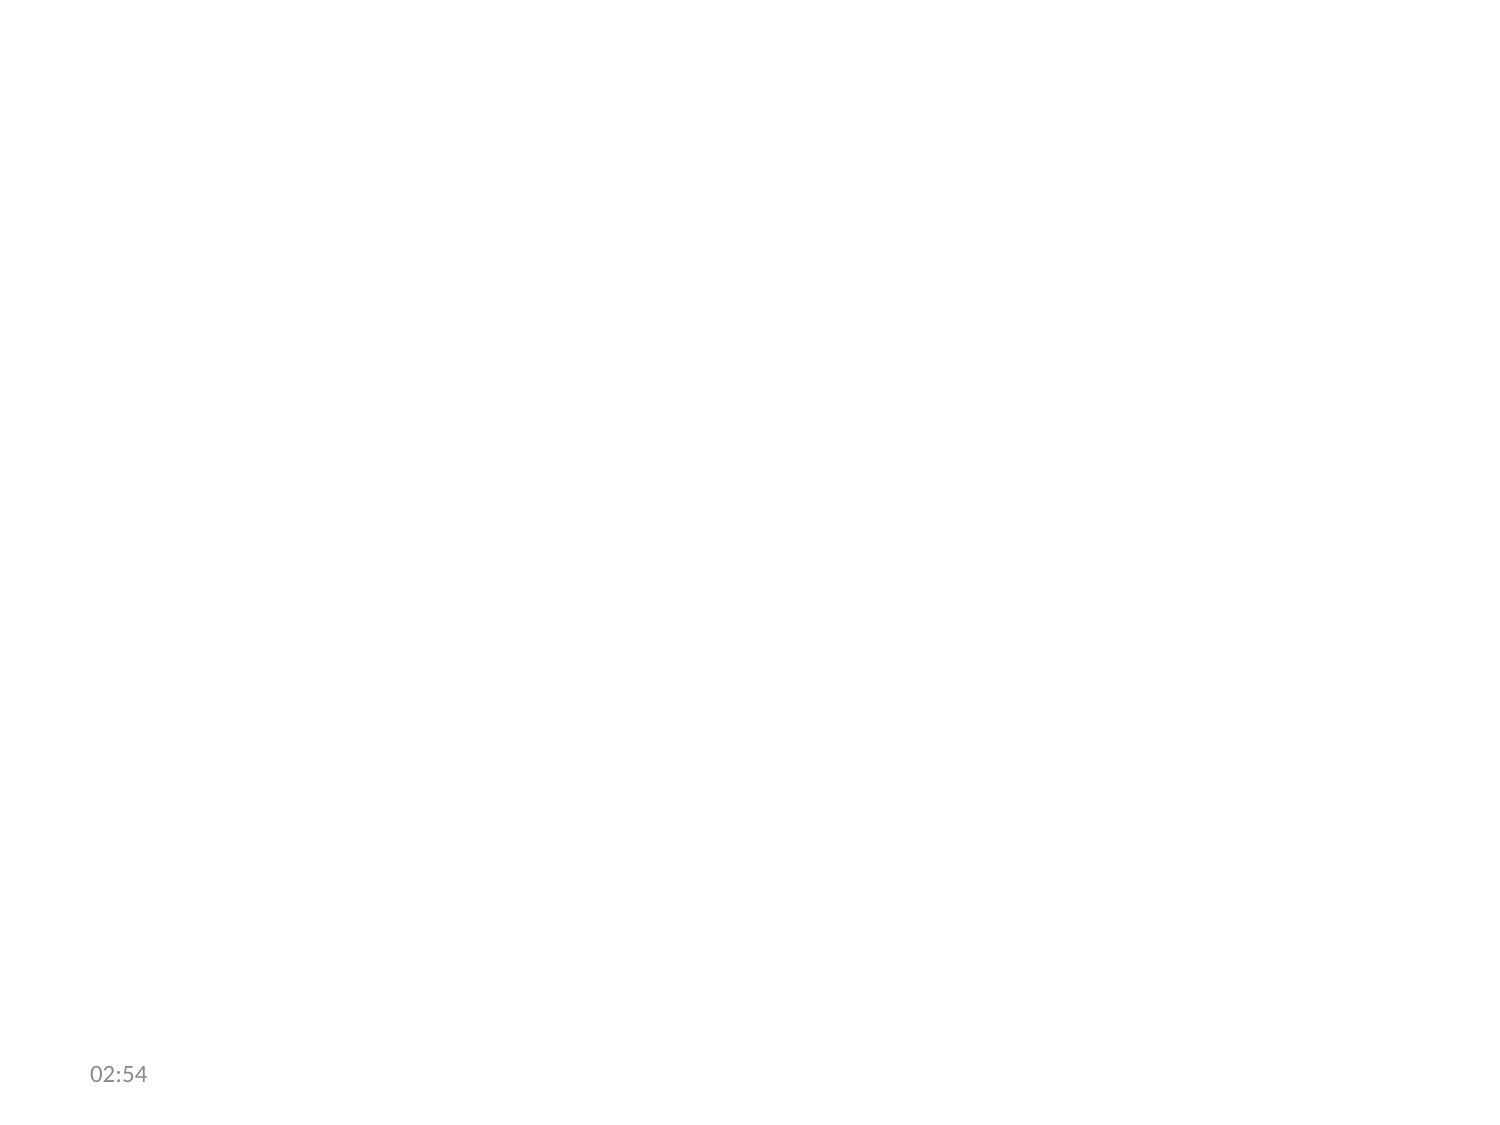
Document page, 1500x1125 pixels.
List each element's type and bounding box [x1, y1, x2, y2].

slide_number [75, 1042, 425, 1103]
